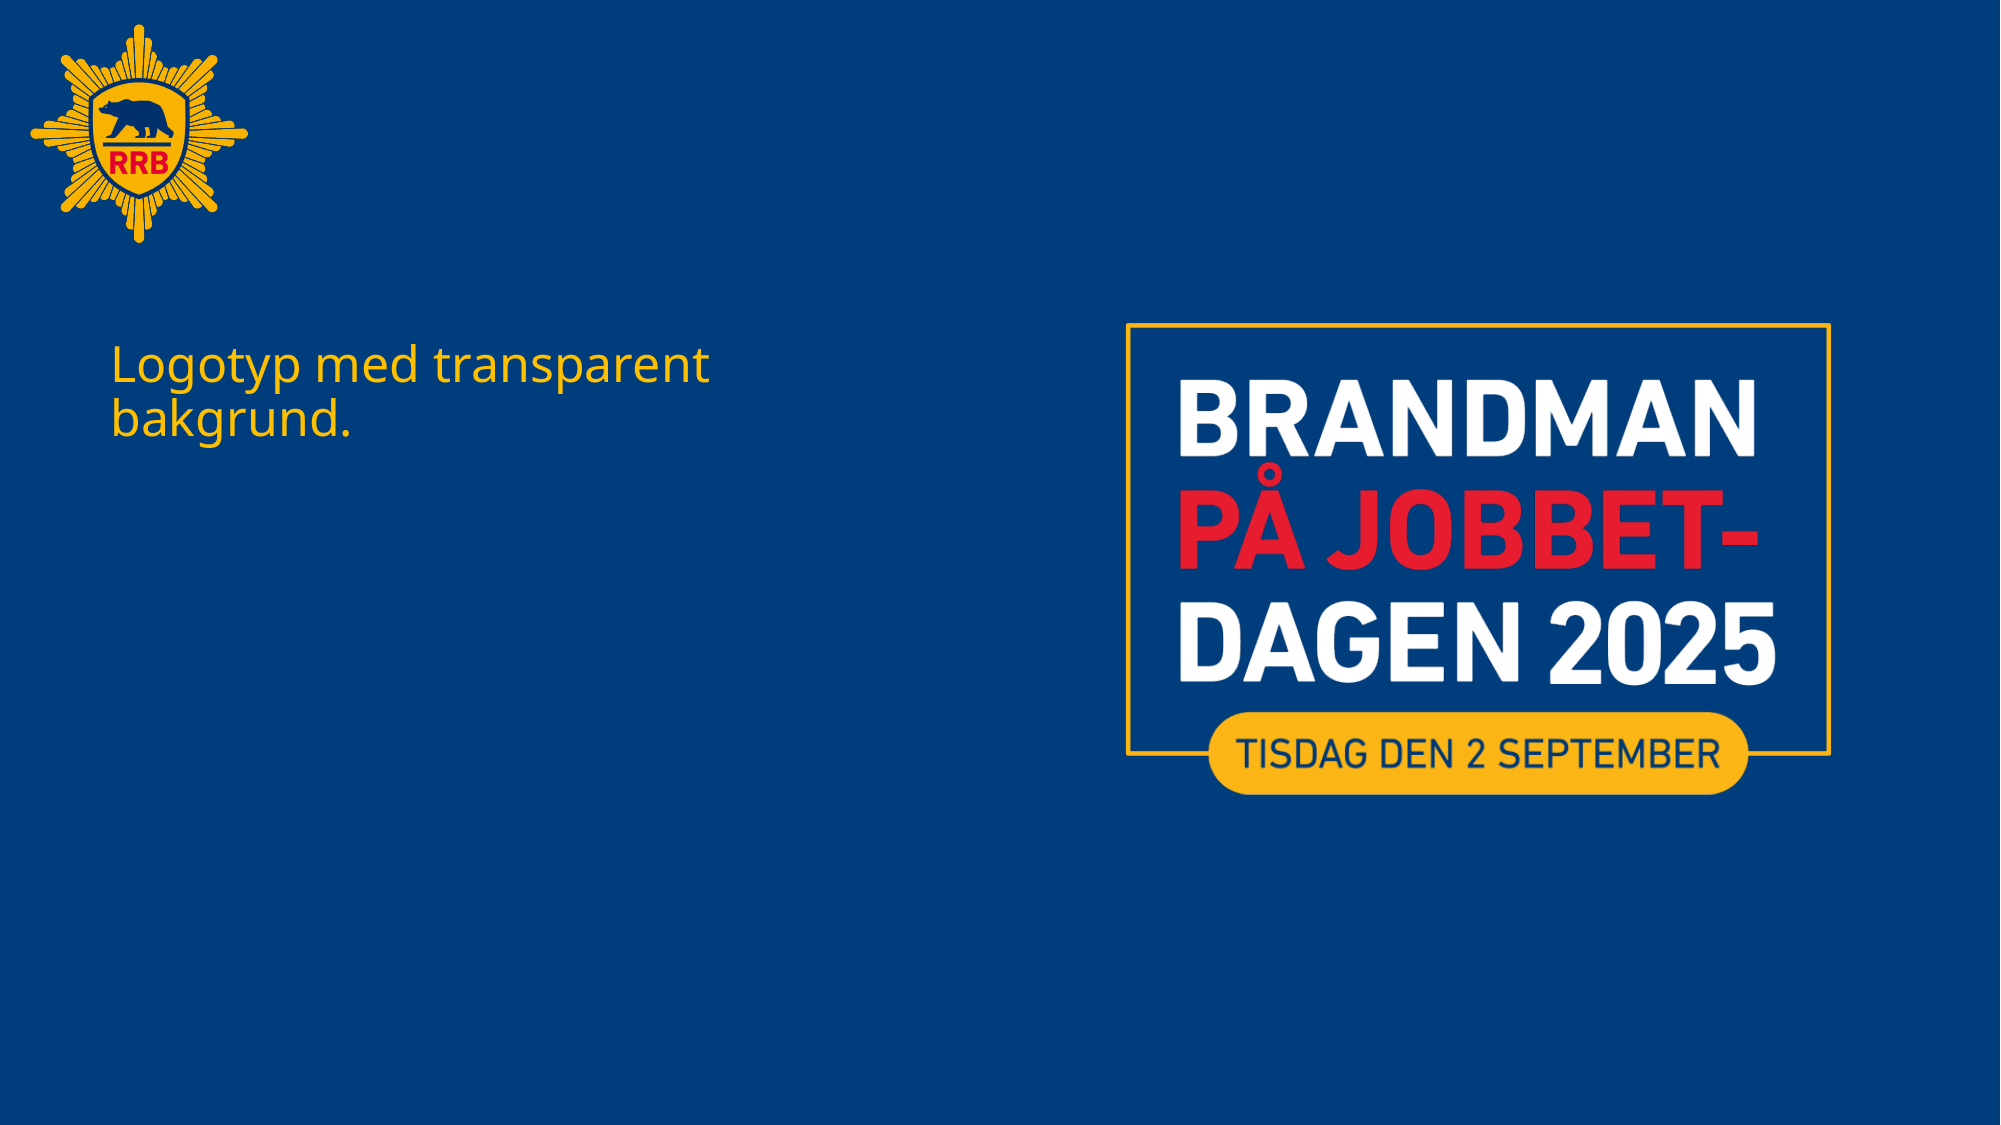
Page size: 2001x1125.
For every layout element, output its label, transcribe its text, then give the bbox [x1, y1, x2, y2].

picture [28, 22, 250, 245]
picture [1103, 101, 1854, 852]
text_box Logotyp med transparent bakgrund. [95, 331, 754, 793]
